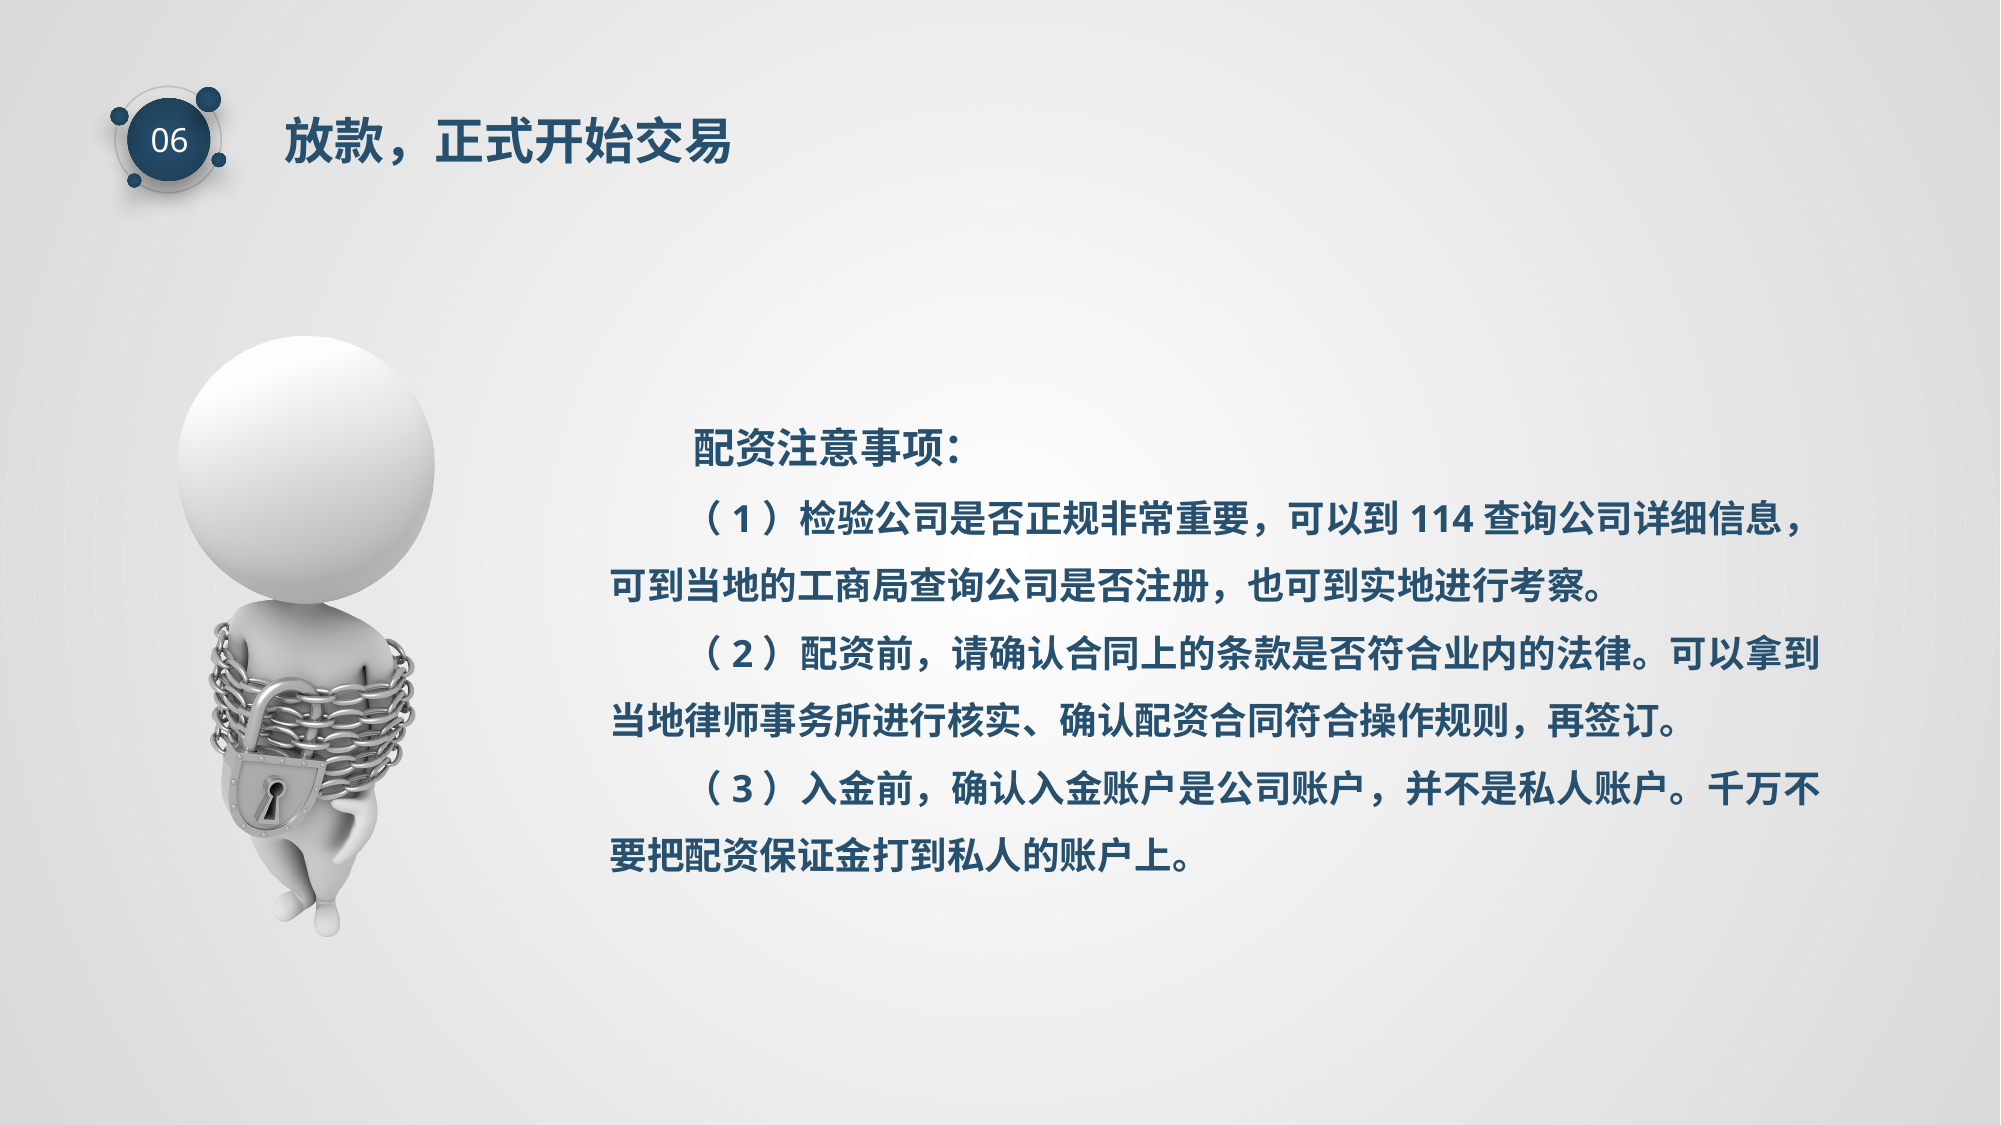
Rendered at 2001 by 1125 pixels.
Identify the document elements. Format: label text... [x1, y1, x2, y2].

text_box 配资注意事项： （1）检验公司是否正规非常重要，可以到114查询公司详细信息，可到当地的工商局查询公司是否注册，也可到实地进行考察。 （2）配资前，请确认合同上的条款是否符合业内的法律。可以拿到当地律师事务所进行核实、确认配资合同符合操作规则，再签订。 （3）入金前，确认入金账户是公司账户，并不是私人账户。千万不要把配资保证金打到私人的账户上。 [595, 389, 1836, 885]
picture [115, 313, 504, 962]
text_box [110, 86, 226, 193]
text_box 放款，正式开始交易 [270, 101, 750, 177]
